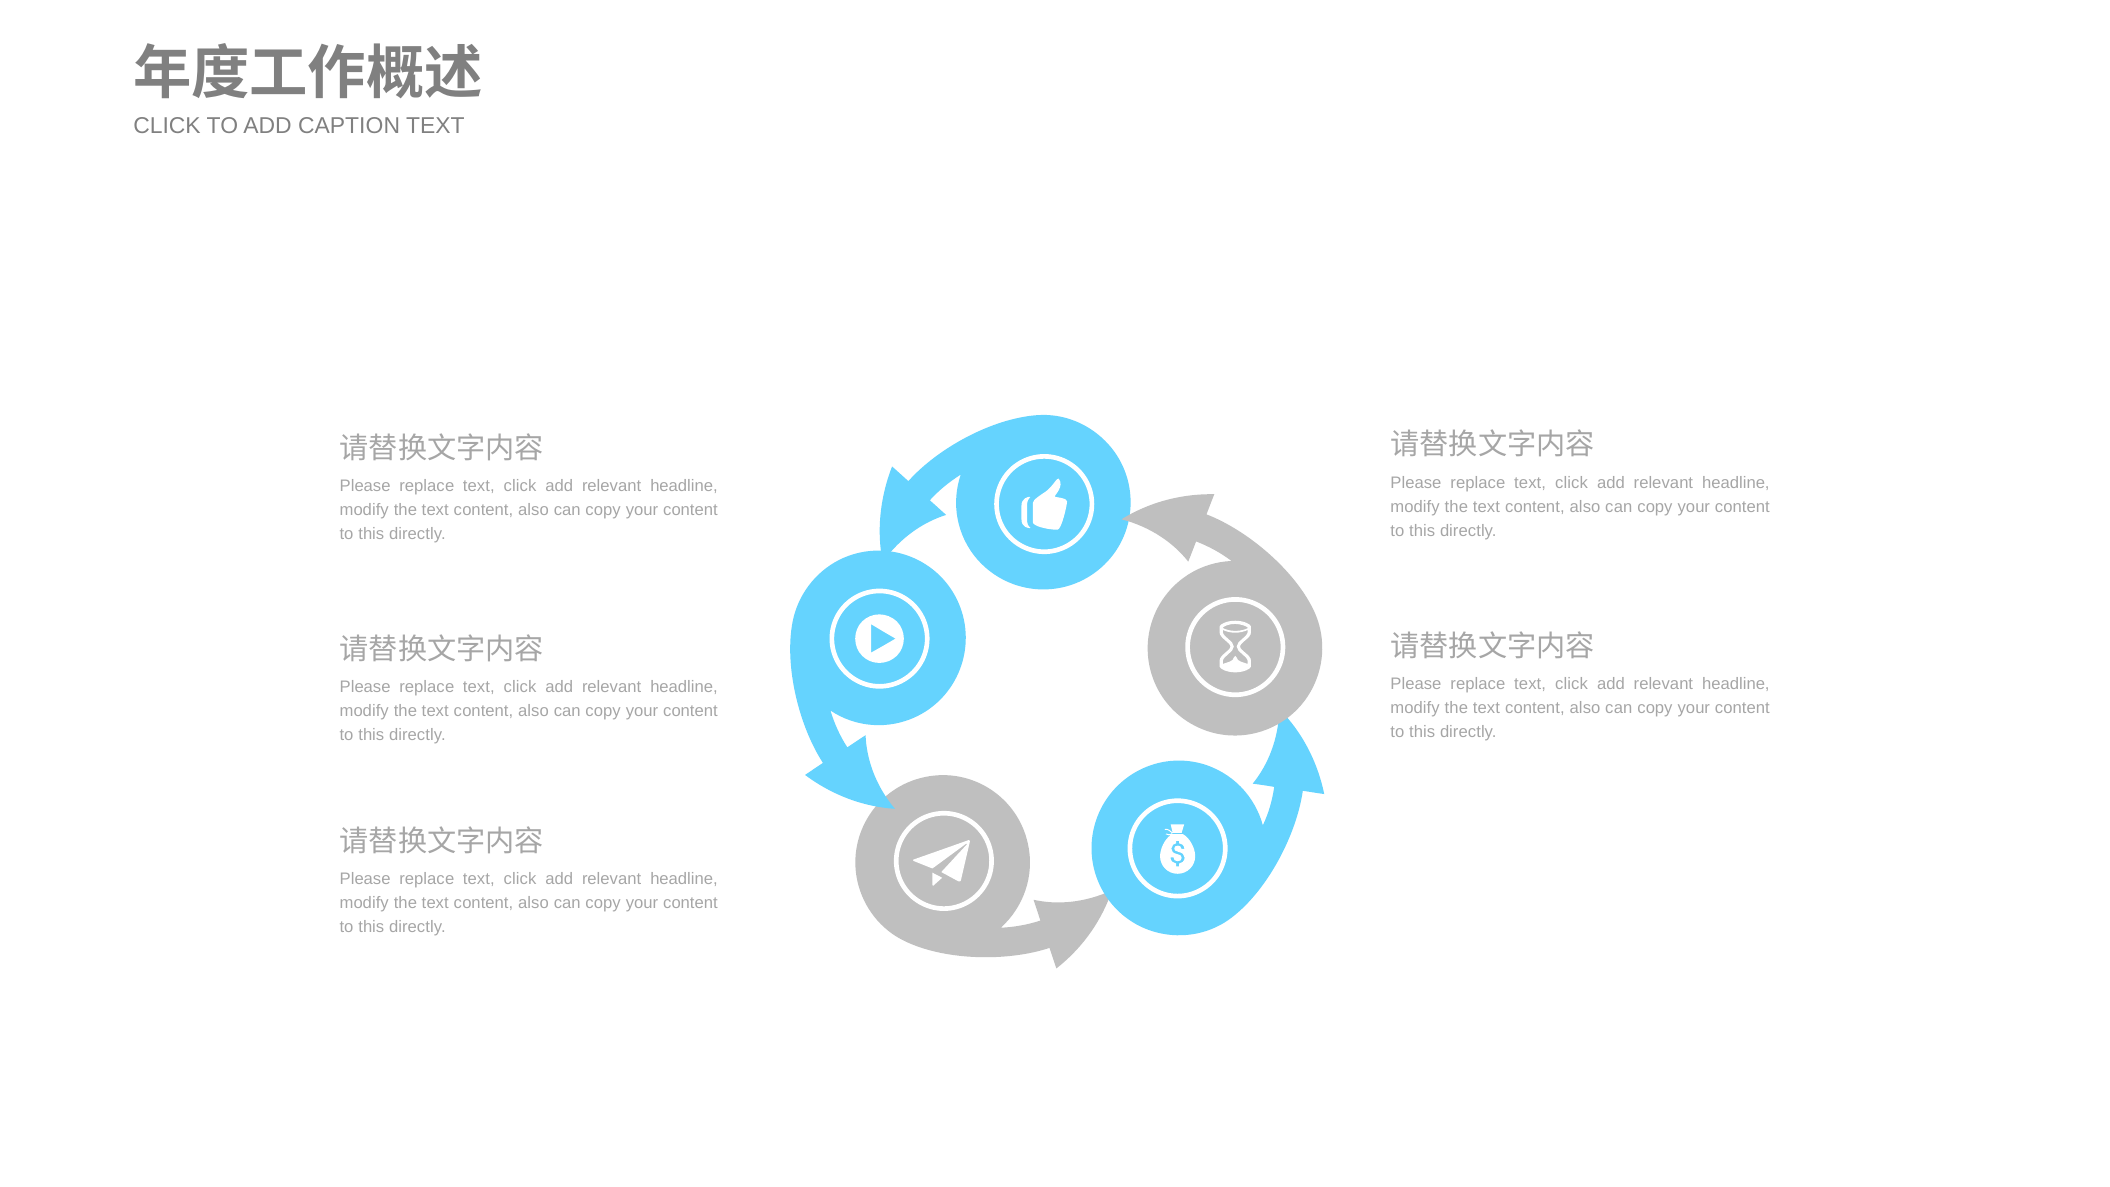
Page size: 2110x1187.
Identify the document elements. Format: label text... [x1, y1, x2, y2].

text_box Please replace text, click add relevant headline, modify the text content, also can copy your content to this directly. [1390, 668, 1771, 741]
text_box 请替换文字内容 [1390, 418, 1726, 461]
text_box 请替换文字内容 [339, 623, 674, 666]
text_box 请替换文字内容 [339, 422, 674, 464]
text_box Please replace text, click add relevant headline, modify the text content, also can copy your content to this directly. [339, 863, 719, 936]
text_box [847, 766, 1113, 969]
text_box Please replace text, click add relevant headline, modify the text content, also can copy your content to this directly. [1390, 467, 1771, 540]
text_box Please replace text, click add relevant headline, modify the text content, also can copy your content to this directly. [339, 672, 719, 745]
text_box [783, 538, 979, 809]
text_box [1082, 709, 1325, 940]
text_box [1121, 493, 1326, 748]
text_box CLICK TO ADD CAPTION TEXT [133, 110, 513, 138]
text_box Please replace text, click add relevant headline, modify the text content, also can copy your content to this directly. [339, 470, 719, 543]
text_box 请替换文字内容 [1390, 620, 1726, 662]
text_box 年度工作概述 [133, 35, 513, 106]
text_box 请替换文字内容 [339, 814, 674, 857]
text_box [876, 413, 1141, 600]
